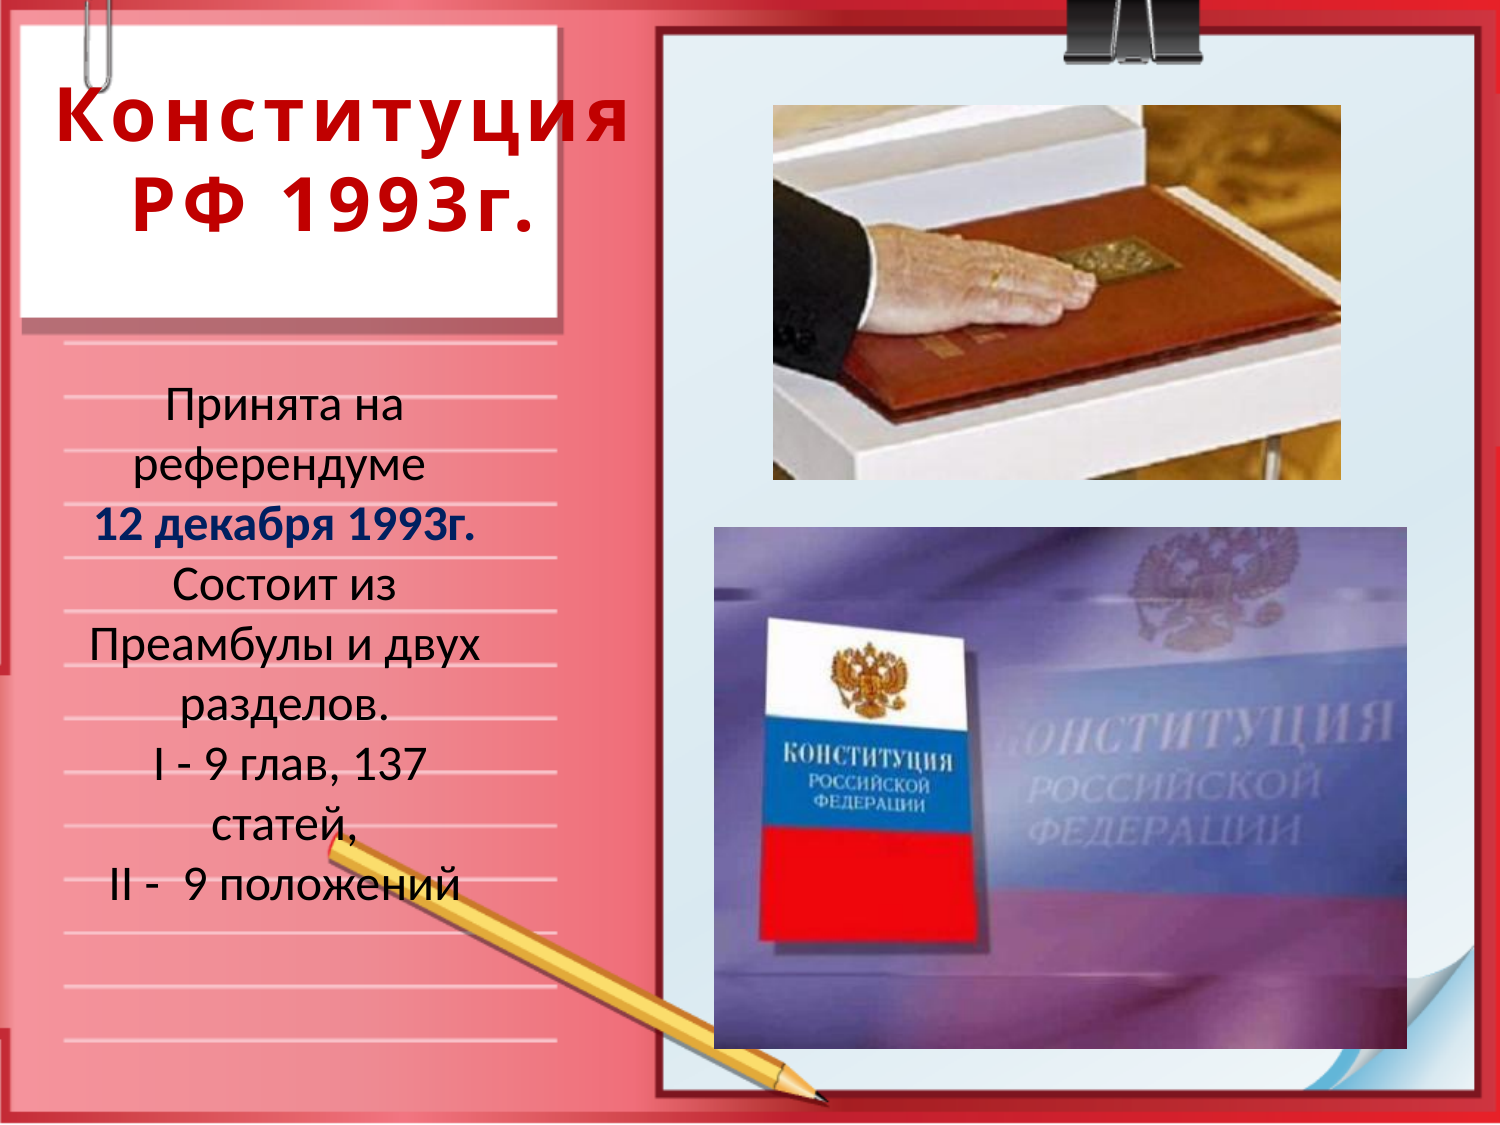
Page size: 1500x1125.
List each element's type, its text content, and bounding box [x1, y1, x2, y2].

text_box Принята на референдуме 12 декабря 1993г. Состоит из Преамбулы и двух разделов. I - 9 глав, 137 статей, II - 9 положений [58, 363, 512, 978]
picture [0, 0, 1500, 1125]
title Конституция РФ 1993г. [23, 58, 668, 317]
